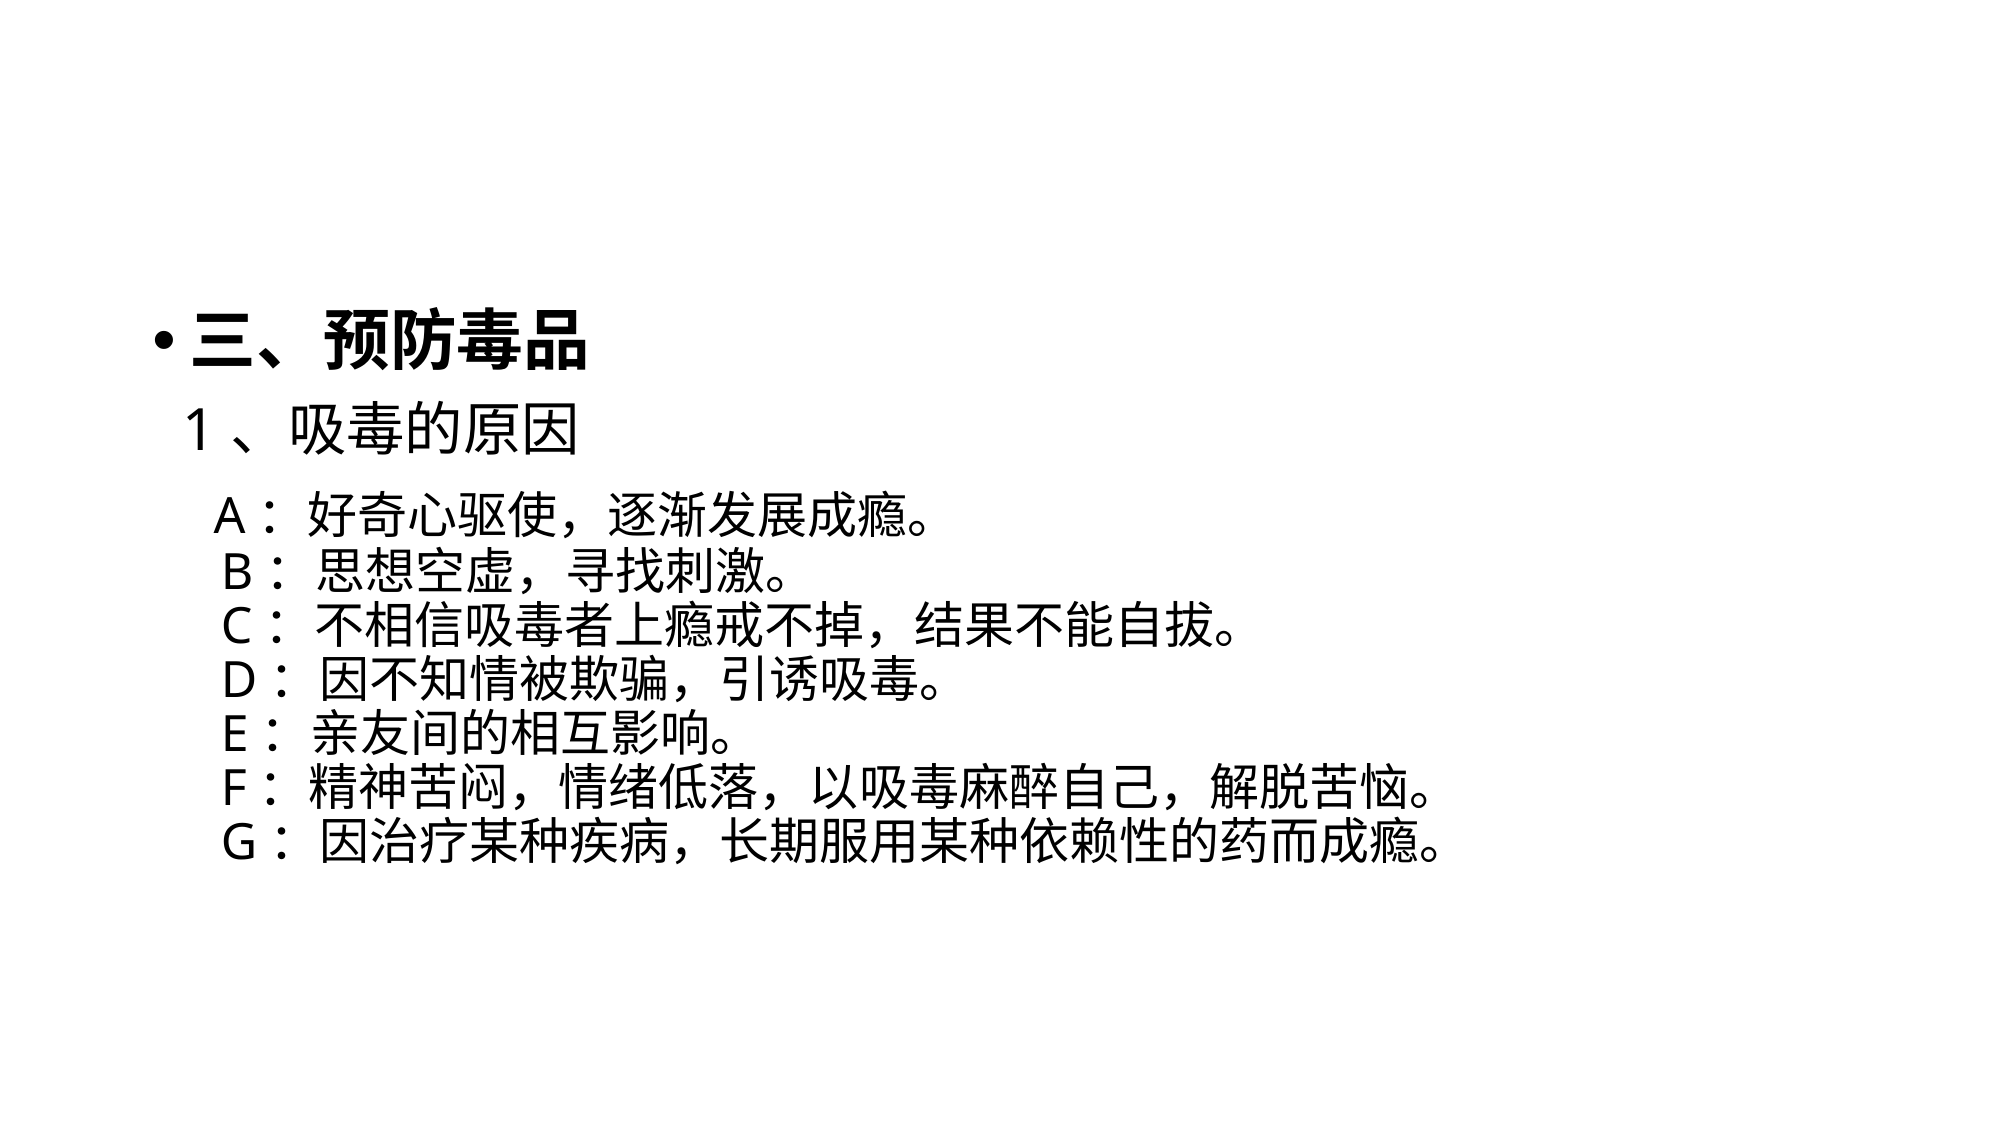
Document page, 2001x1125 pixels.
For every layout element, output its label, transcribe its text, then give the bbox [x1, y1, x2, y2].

list 三、预防毒品 1、吸毒的原因 A：好奇心驱使，逐渐发展成瘾。 B：思想空虚，寻找刺激。 C：不相信吸毒者上瘾戒不掉，结果不能自拔。 D：因不知情被欺骗，引诱吸毒。 E：亲友间的相互影响。 F：精神苦闷，情绪低落，以吸毒麻醉自己，解脱苦恼。 G：因治疗某种疾病，长期服用某种依赖性的药而成瘾。 [137, 299, 1863, 1014]
